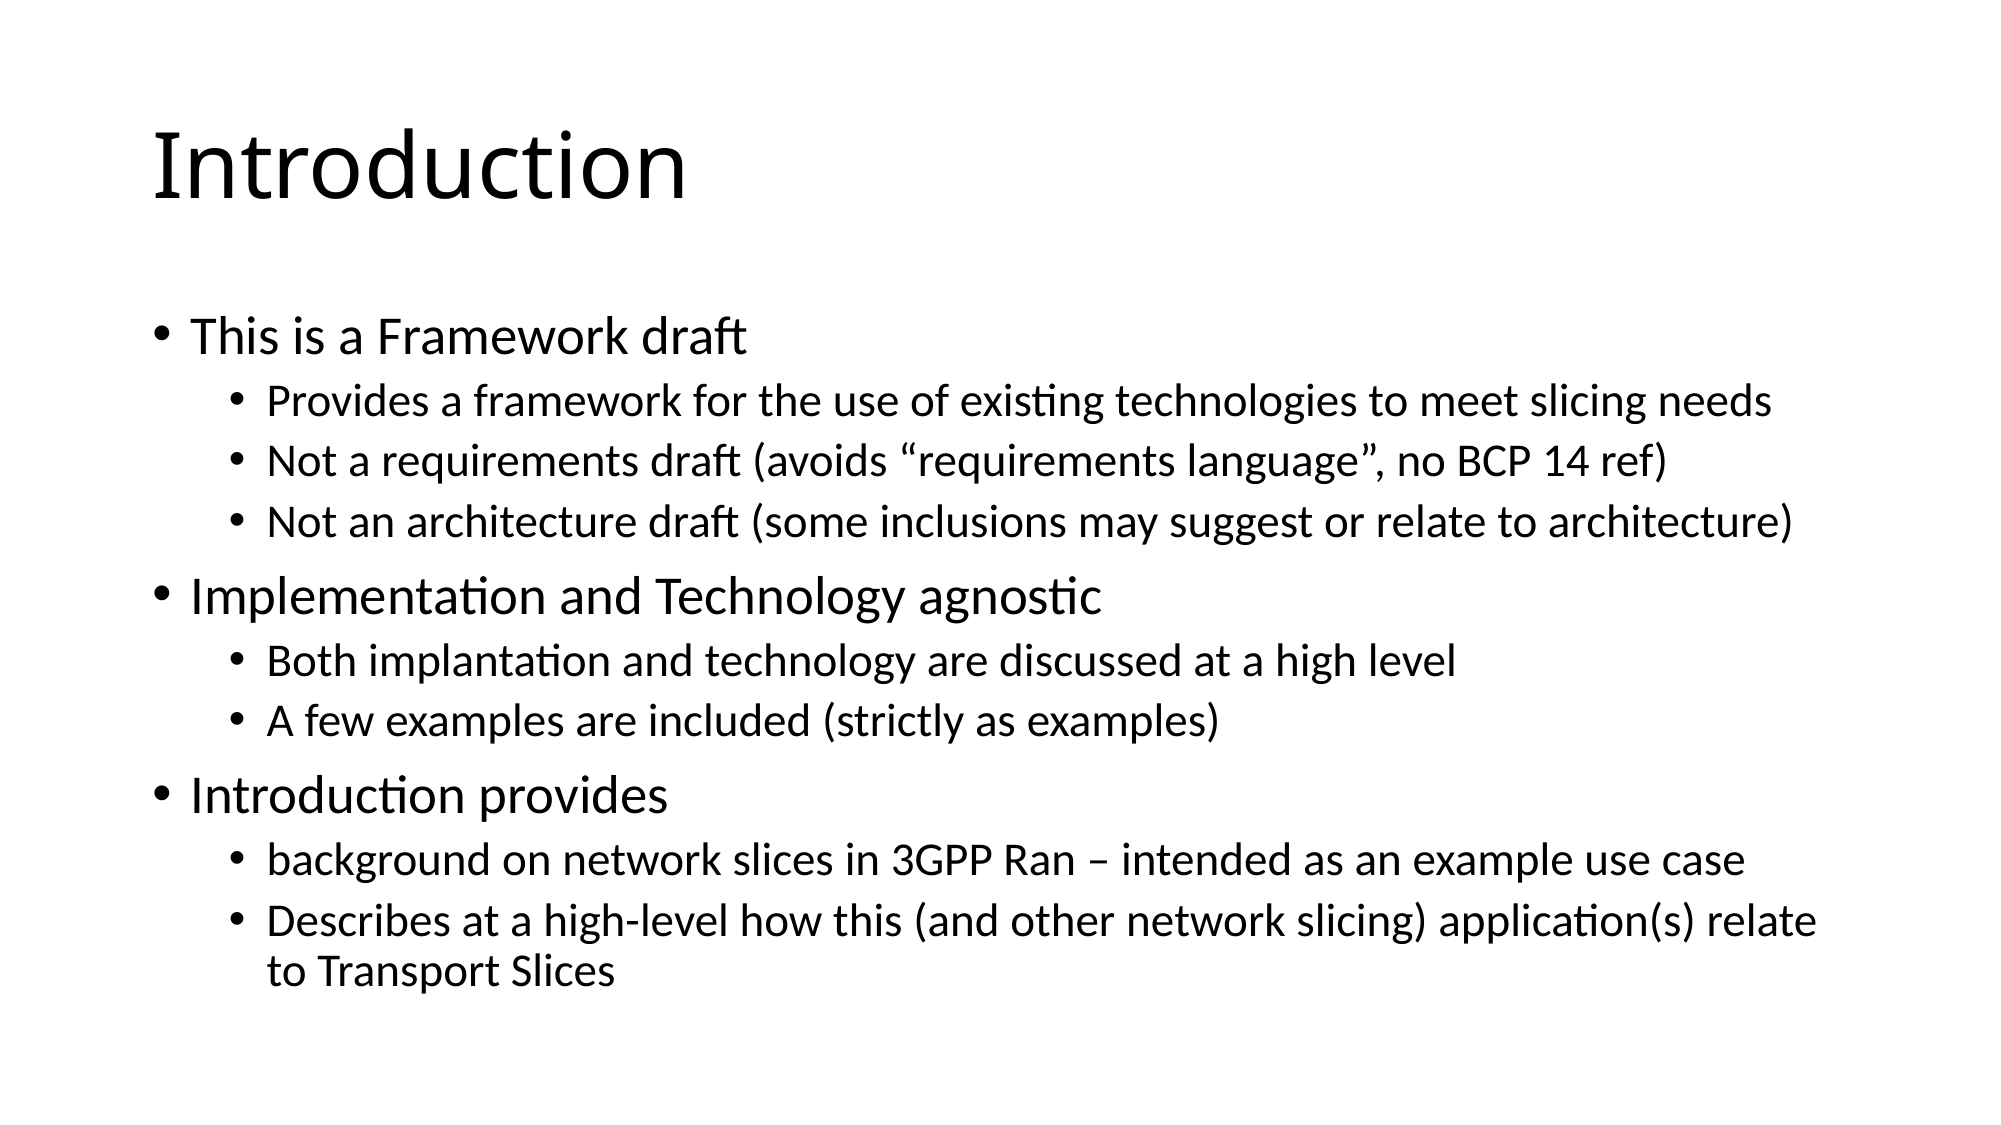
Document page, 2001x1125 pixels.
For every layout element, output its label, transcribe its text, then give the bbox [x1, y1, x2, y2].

list This is a Framework draft Provides a framework for the use of existing technologies to meet slicing needs Not a requirements draft (avoids “requirements language”, no BCP 14 ref) Not an architecture draft (some inclusions may suggest or relate to architecture) Implementation and Technology agnostic Both implantation and technology are discussed at a high level A few examples are included (strictly as examples) Introduction provides background on network slices in 3GPP Ran – intended as an example use case Describes at a high-level how this (and other network slicing) application(s) relate to Transport Slices [137, 299, 1863, 1014]
title Introduction [137, 59, 1863, 278]
